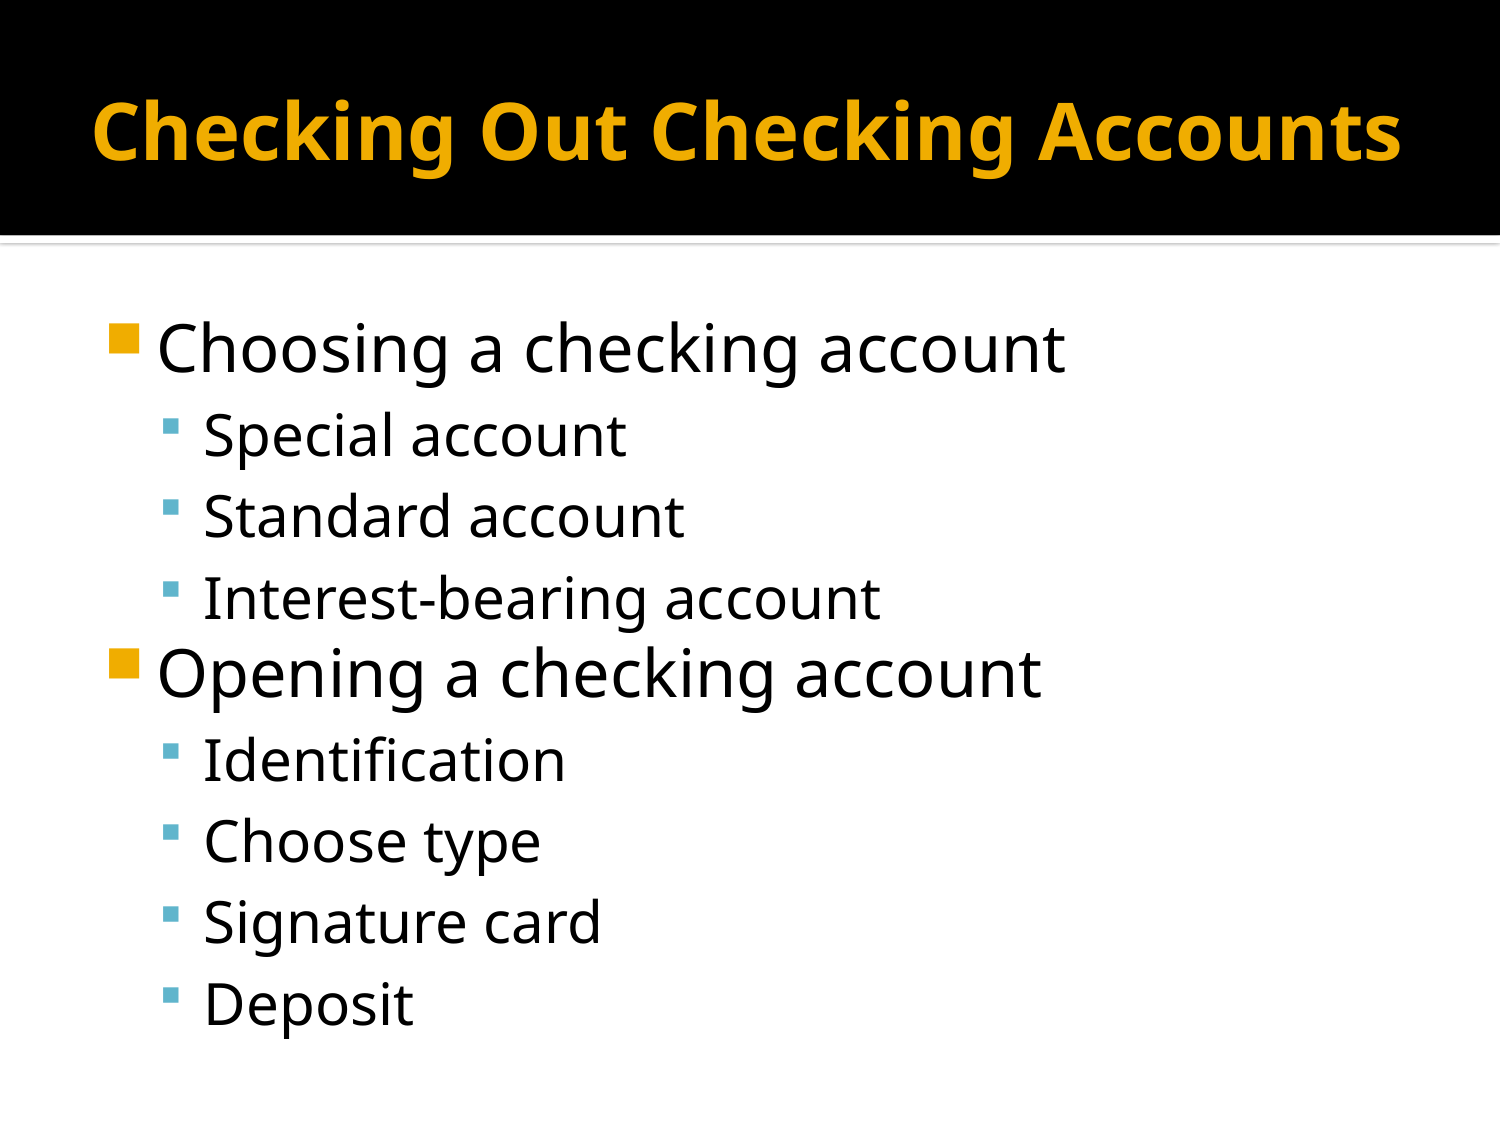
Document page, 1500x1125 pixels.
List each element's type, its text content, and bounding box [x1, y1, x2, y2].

title Checking Out Checking Accounts [75, 25, 1425, 231]
list Choosing a checking account Special account Standard account Interest-bearing account Opening a checking account Identification Choose type Signature card Deposit [75, 291, 1425, 1050]
